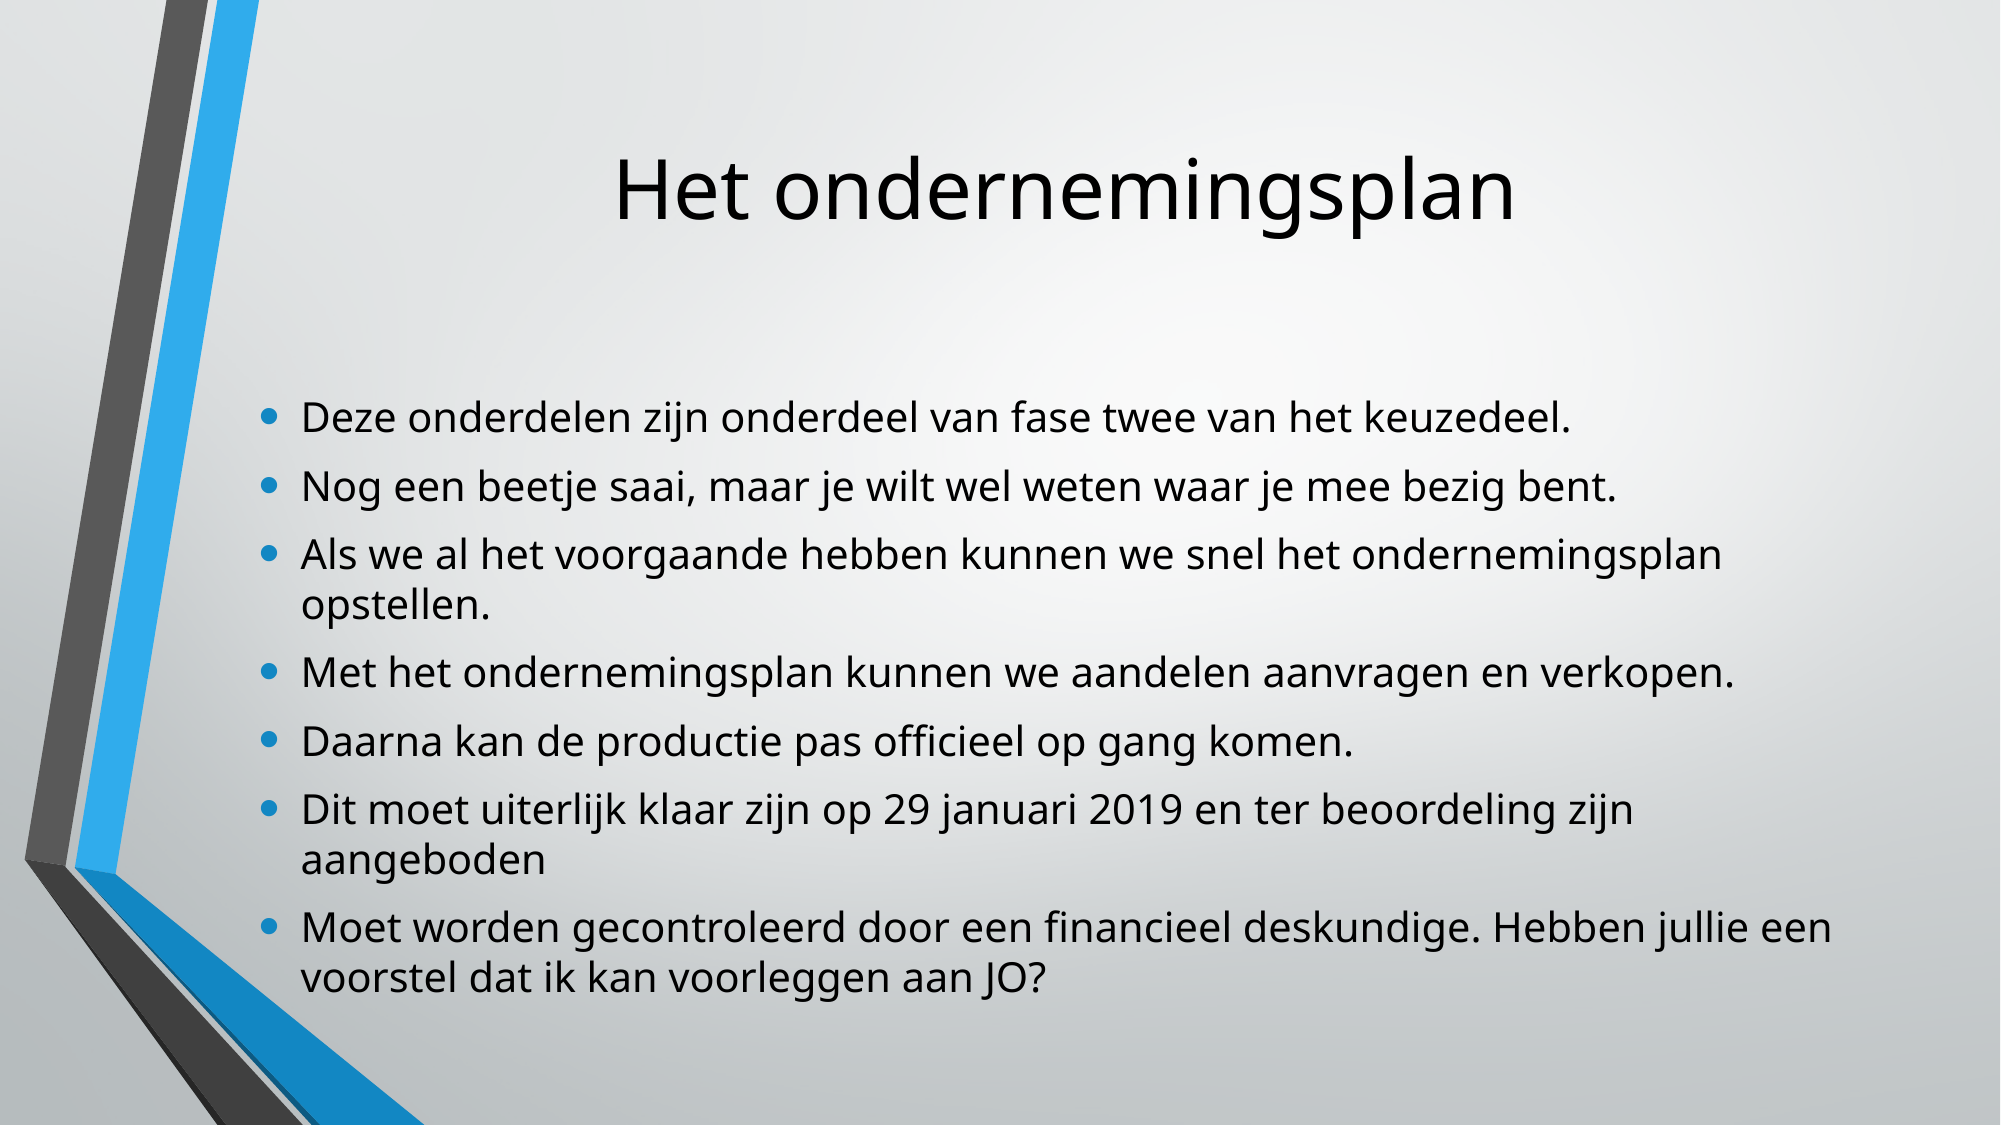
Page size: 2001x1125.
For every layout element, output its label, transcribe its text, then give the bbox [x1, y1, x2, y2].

title Het ondernemingsplan [243, 112, 1887, 246]
list Deze onderdelen zijn onderdeel van fase twee van het keuzedeel. Nog een beetje saai, maar je wilt wel weten waar je mee bezig bent. Als we al het voorgaande hebben kunnen we snel het ondernemingsplan opstellen. Met het ondernemingsplan kunnen we aandelen aanvragen en verkopen. Daarna kan de productie pas officieel op gang komen. Dit moet uiterlijk klaar zijn op 29 januari 2019 en ter beoordeling zijn aangeboden Moet worden gecontroleerd door een financieel deskundige. Hebben jullie een voorstel dat ik kan voorleggen aan JO? [243, 246, 1887, 1016]
